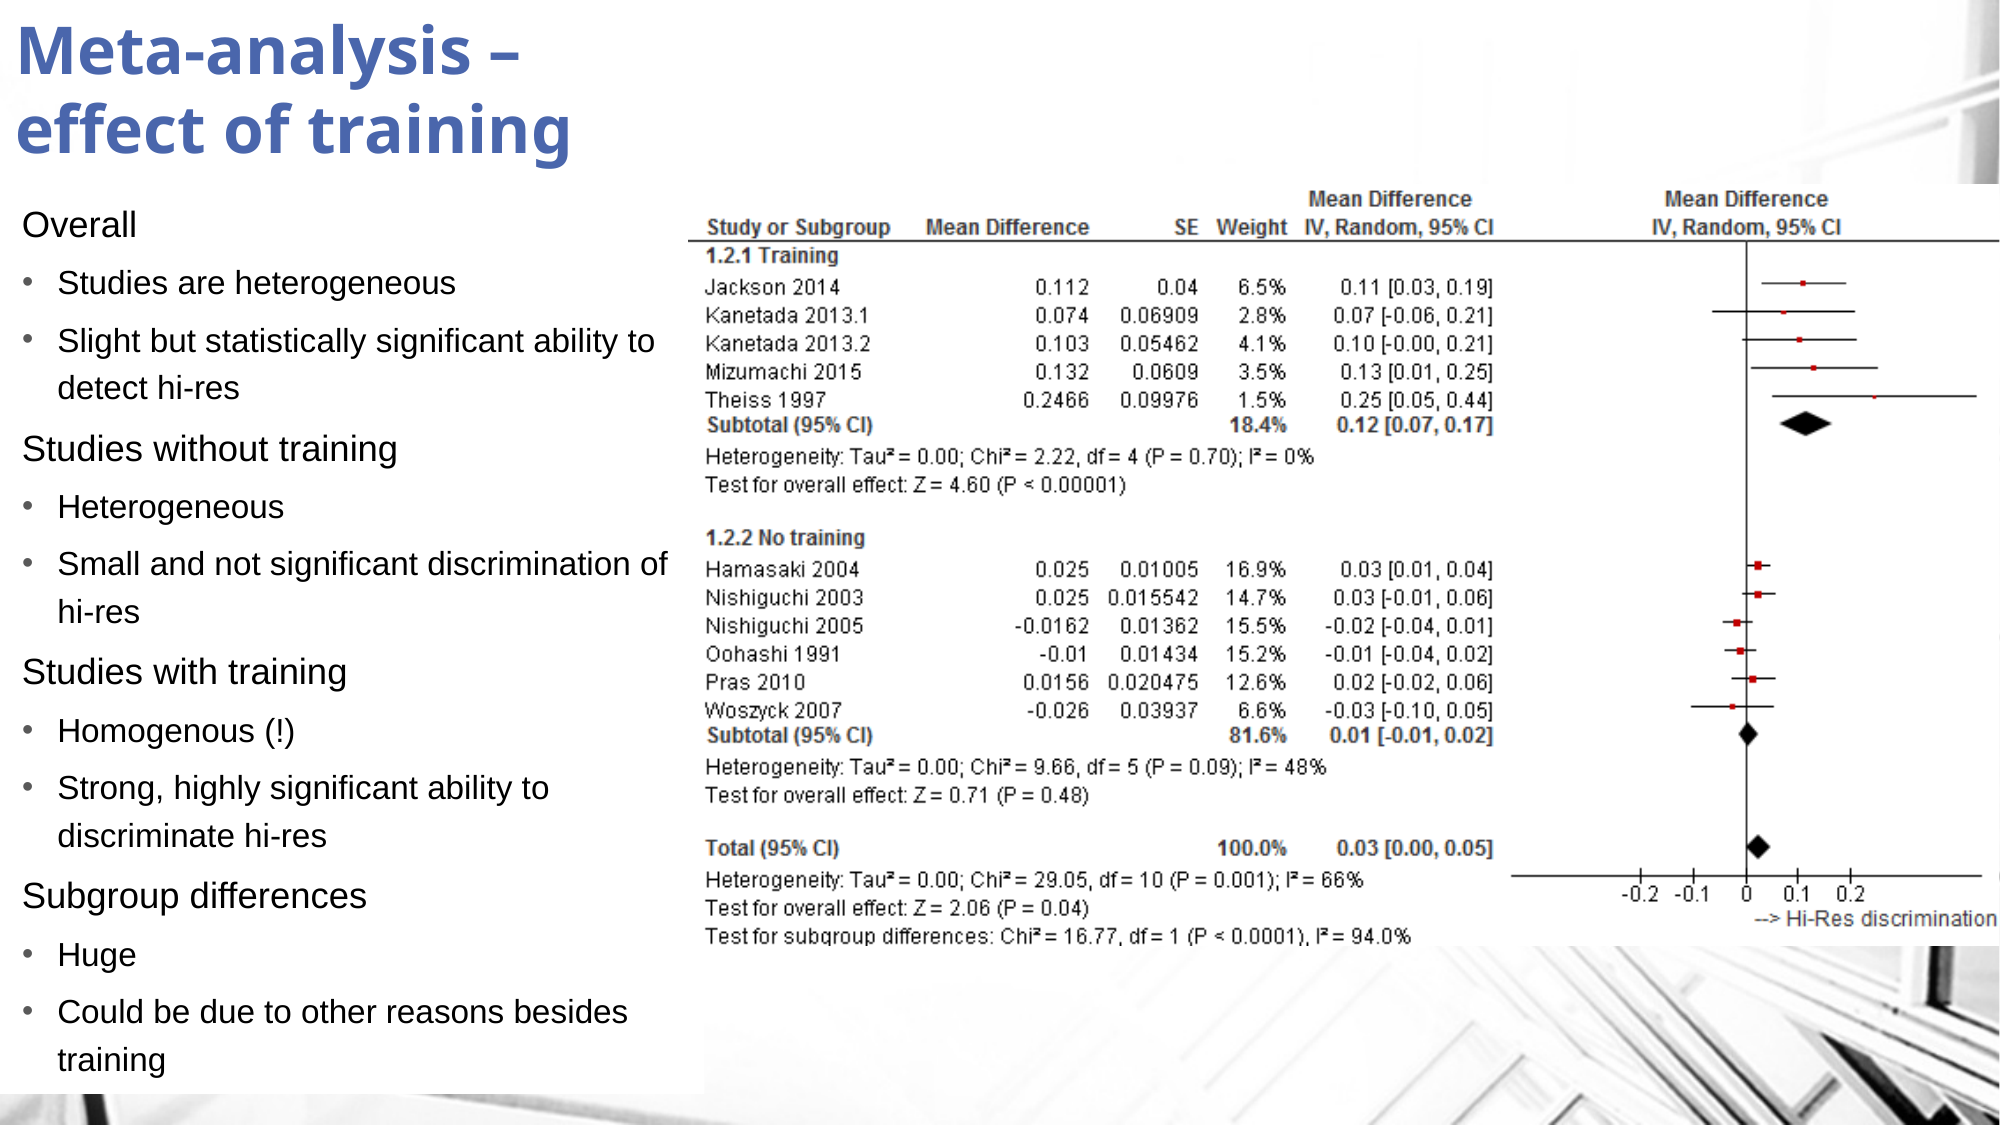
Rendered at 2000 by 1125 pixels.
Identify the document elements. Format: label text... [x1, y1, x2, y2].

title Meta-analysis – effect of training [0, 0, 1607, 175]
picture [0, 0, 2000, 1125]
list Overall Studies are heterogeneous Slight but statistically significant ability to detect hi-res Studies without training Heterogeneous Small and not significant discrimination of hi-res Studies with training Homogenous (!) Strong, highly significant ability to discriminate hi-res Subgroup differences Huge Could be due to other reasons besides training [0, 184, 705, 1094]
